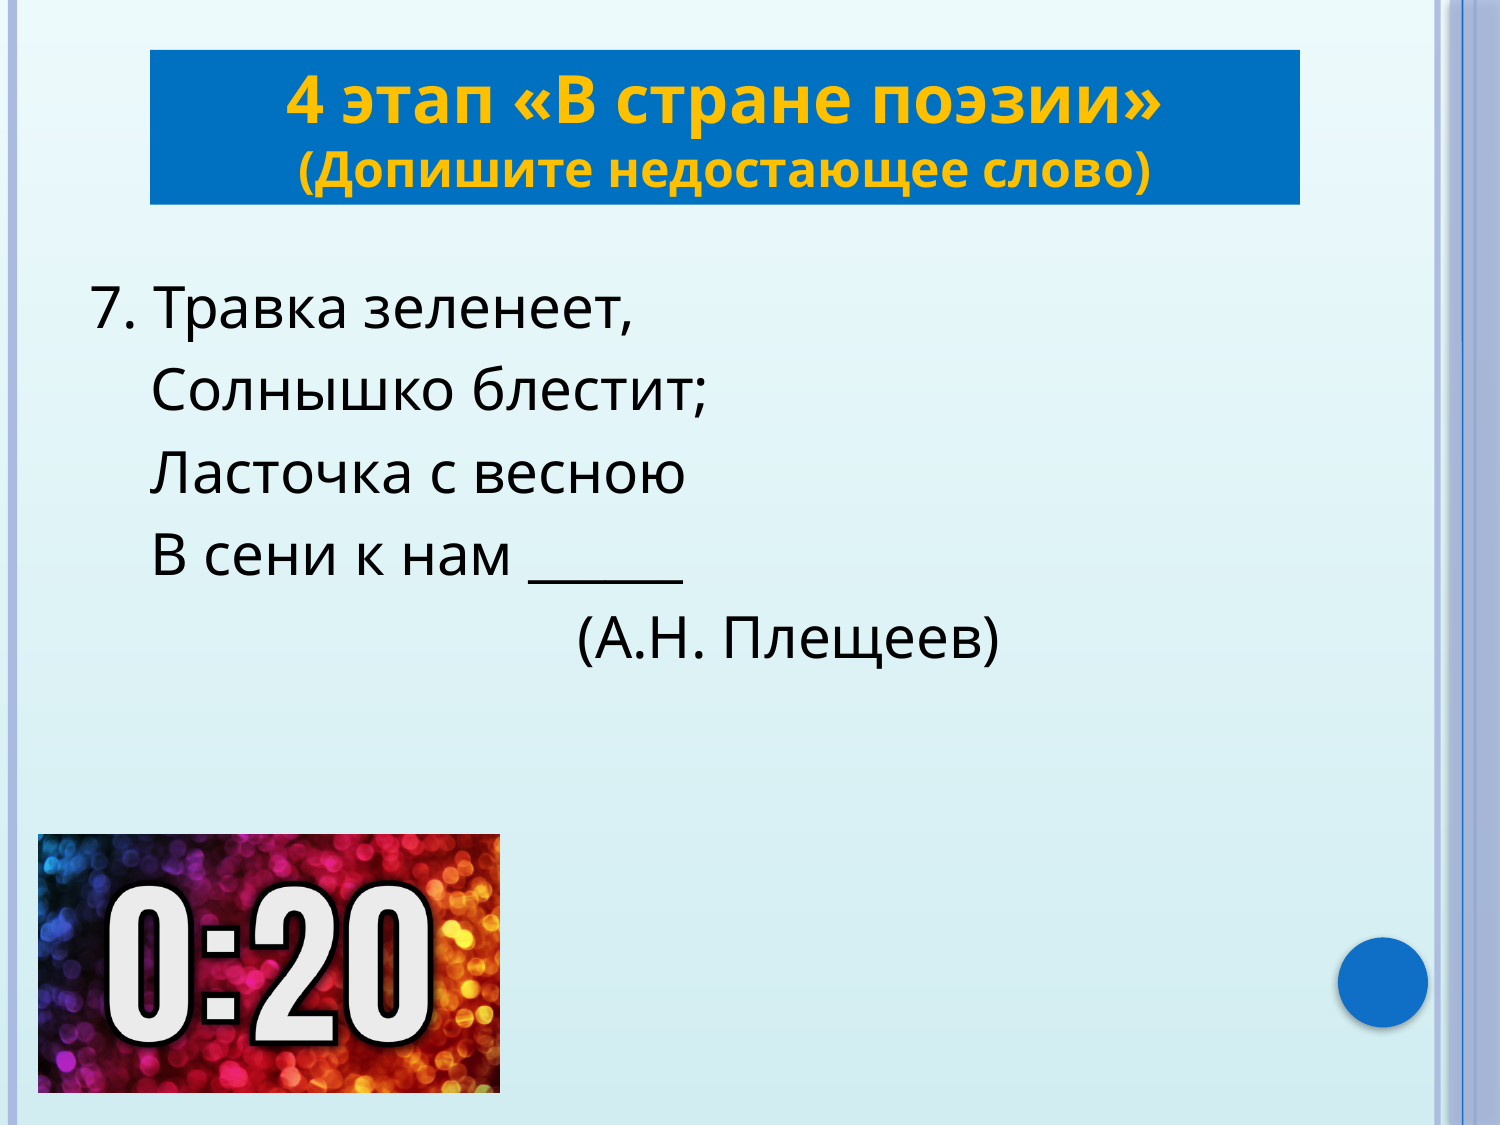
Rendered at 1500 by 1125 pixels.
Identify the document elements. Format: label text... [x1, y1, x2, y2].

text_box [36, 833, 501, 1095]
text_box 4 этап «В стране поэзии» (Допишите недостающее слово) [150, 49, 1300, 205]
list 7. Травка зеленеет, Солнышко блестит; Ласточка с весною В сени к нам ______ (А.Н. Плещеев) [75, 262, 1325, 788]
